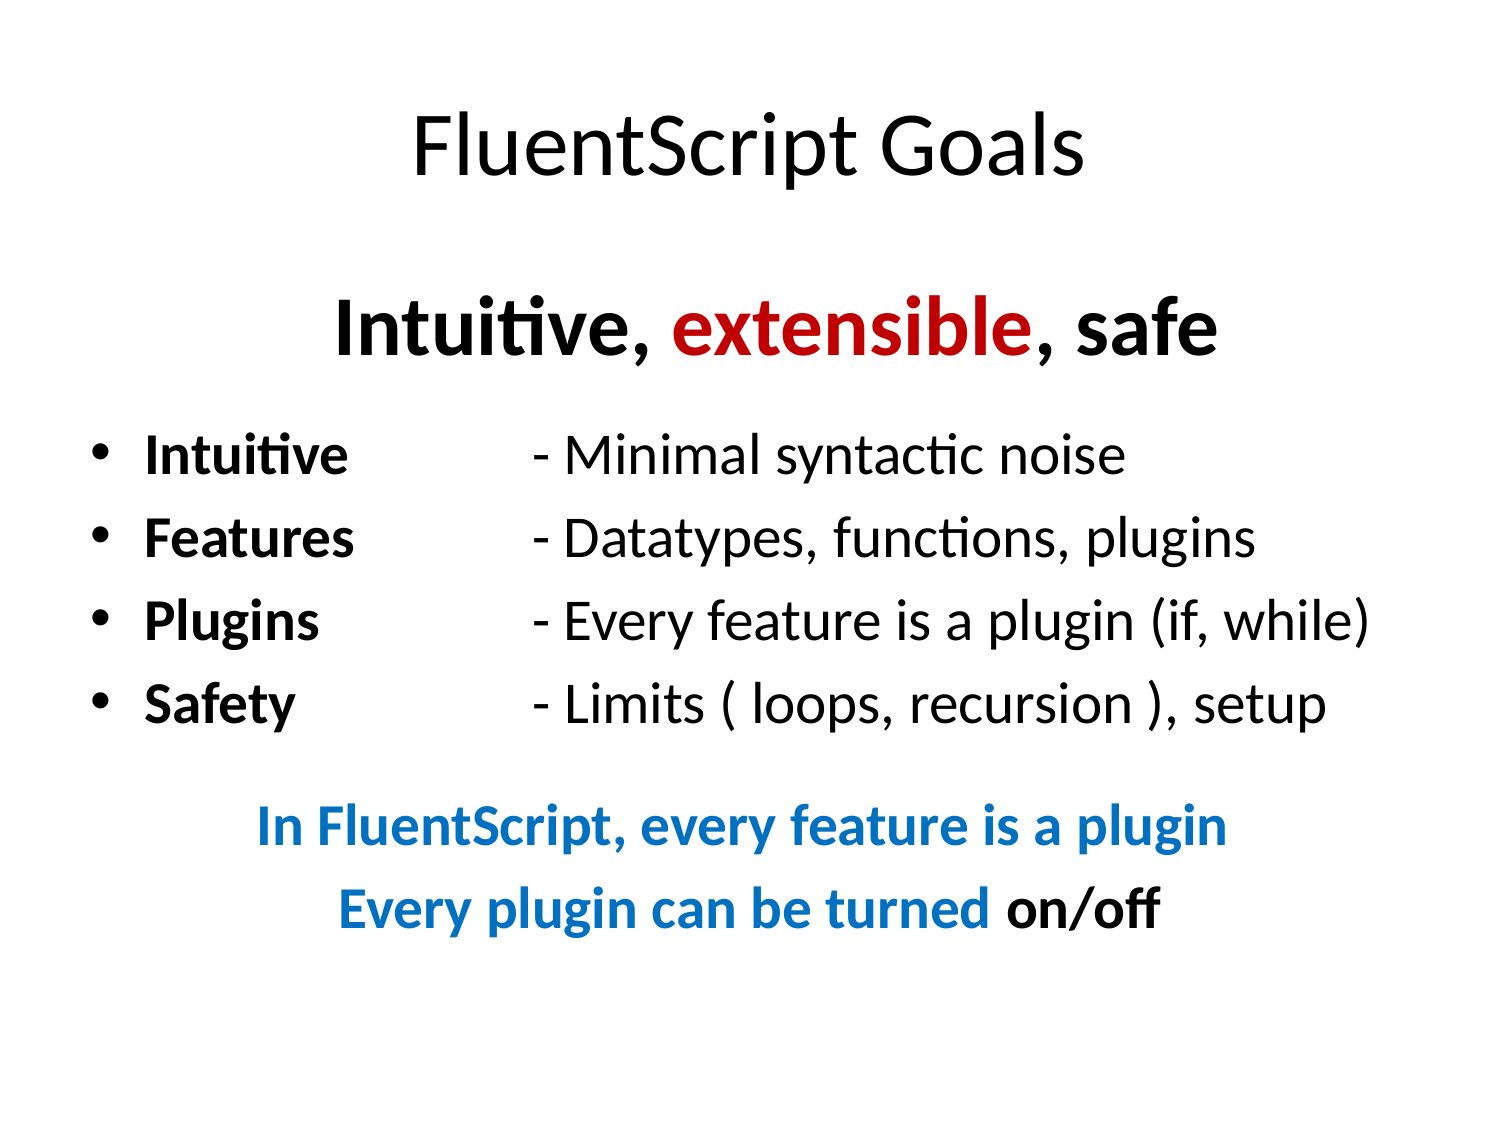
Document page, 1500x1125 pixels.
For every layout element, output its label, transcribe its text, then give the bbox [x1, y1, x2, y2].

list Intuitive, extensible, safe Intuitive - Minimal syntactic noise Features - Datatypes, functions, plugins Plugins - Every feature is a plugin (if, while) Safety - Limits ( loops, recursion ), setup In FluentScript, every feature is a plugin Every plugin can be turned on/off [75, 262, 1425, 1005]
title FluentScript Goals [75, 45, 1425, 233]
